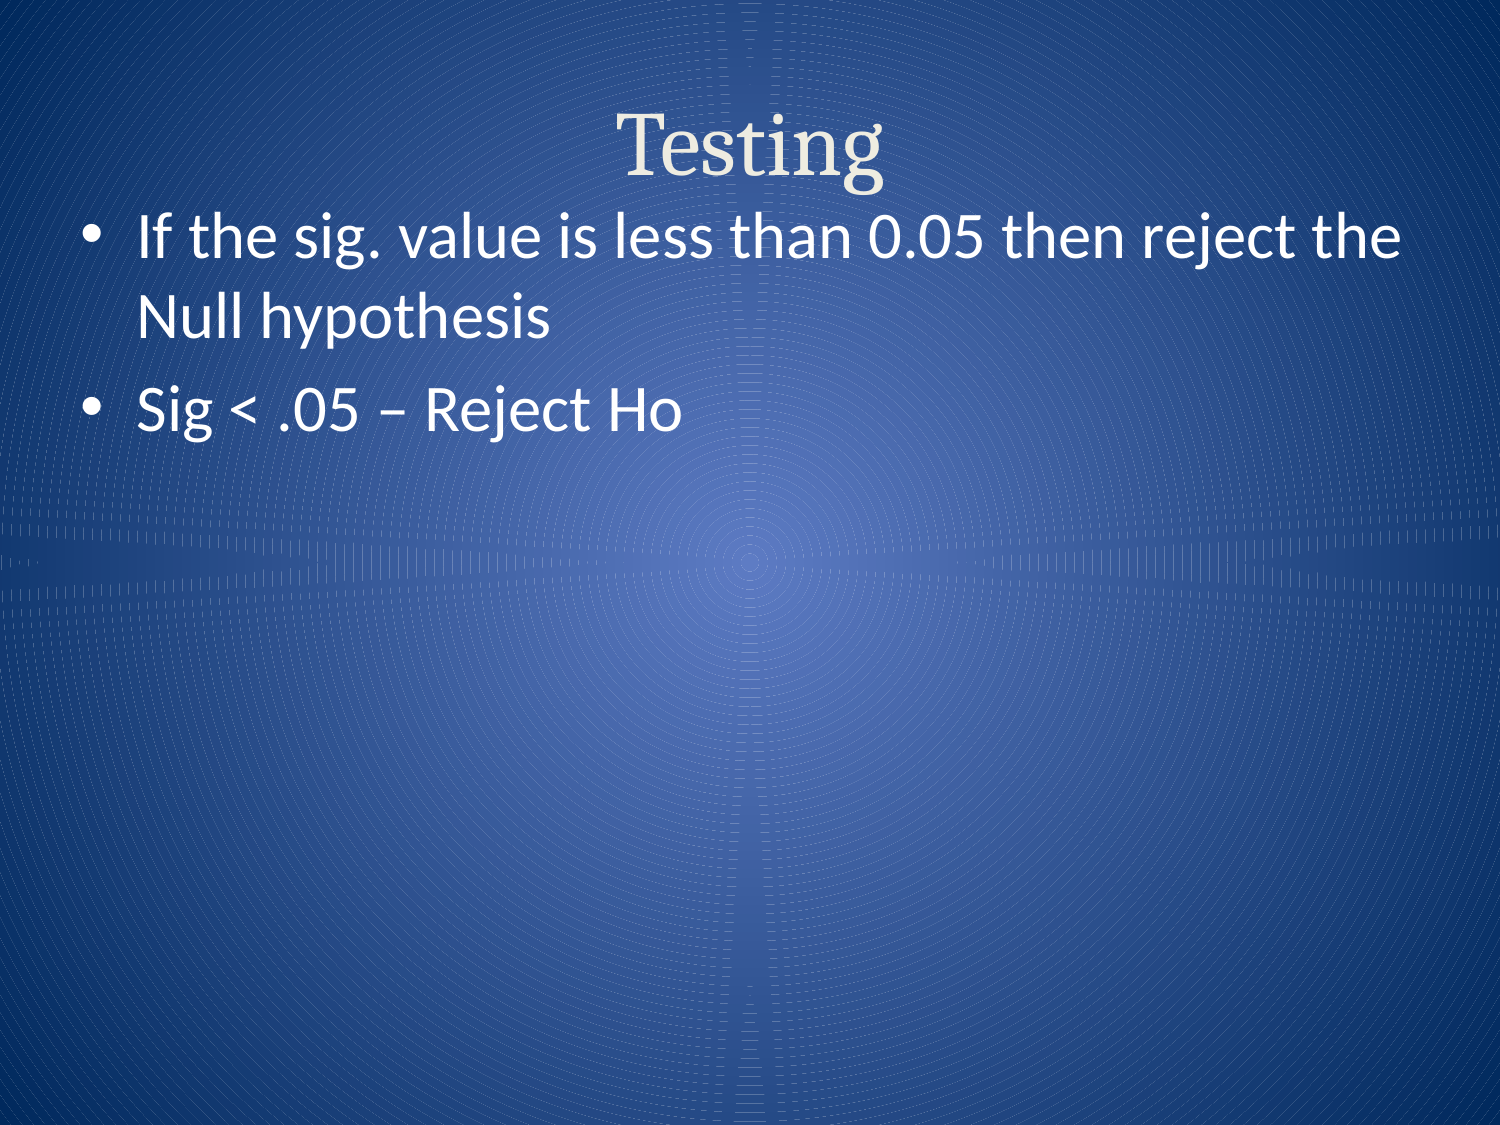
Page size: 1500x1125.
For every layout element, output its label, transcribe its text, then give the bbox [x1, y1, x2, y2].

title Testing [75, 45, 1425, 184]
list If the sig. value is less than 0.05 then reject the Null hypothesis Sig < .05 – Reject Ho [64, 184, 1425, 1005]
